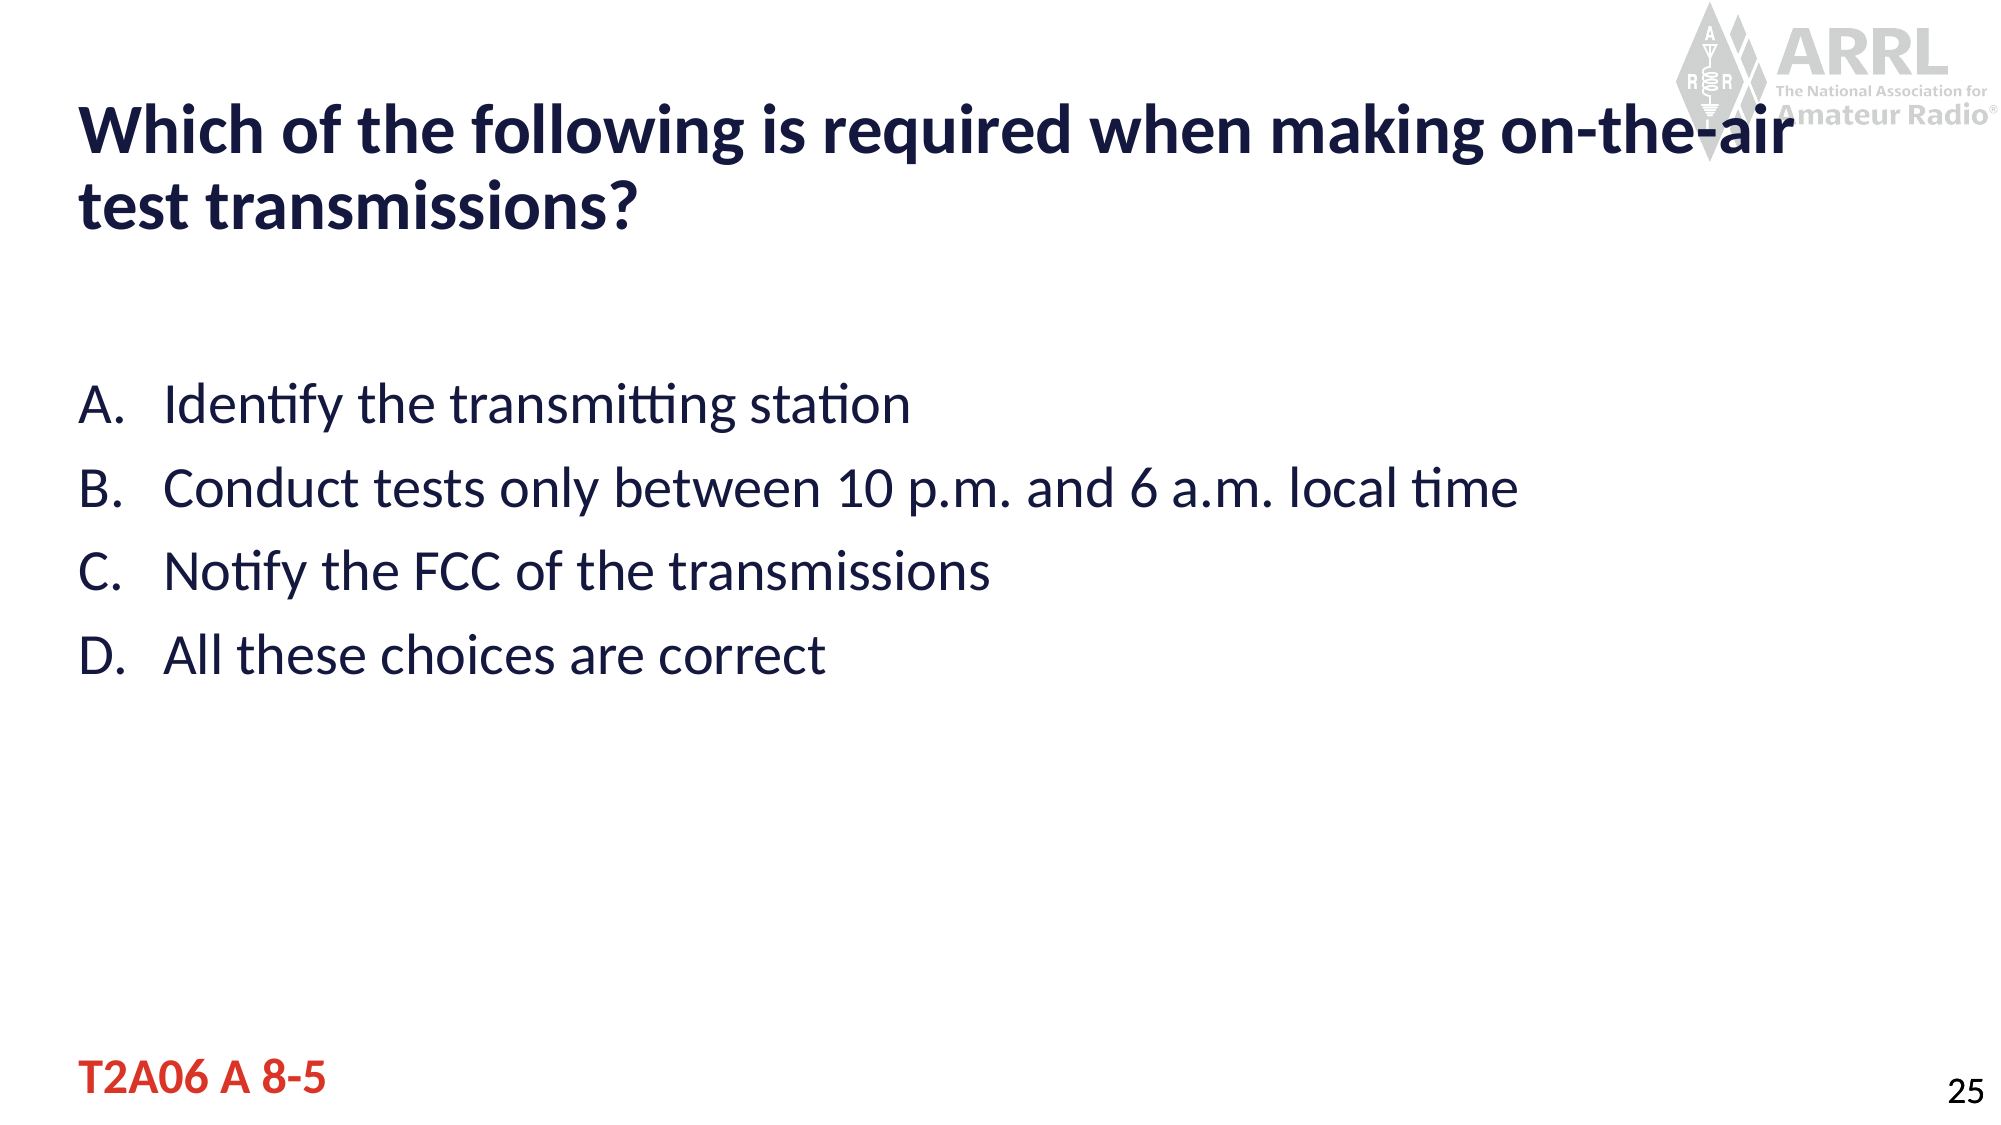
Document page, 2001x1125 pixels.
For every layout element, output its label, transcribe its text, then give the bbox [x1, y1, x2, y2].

text_box T2A06 A 8-5 [63, 1036, 921, 1112]
list Identify the transmitting station Conduct tests only between 10 p.m. and 6 a.m. local time Notify the FCC of the transmissions All these choices are correct [63, 365, 1863, 989]
picture [1674, 0, 2000, 164]
title Which of the following is required when making on-the-air test transmissions? [63, 59, 1863, 278]
